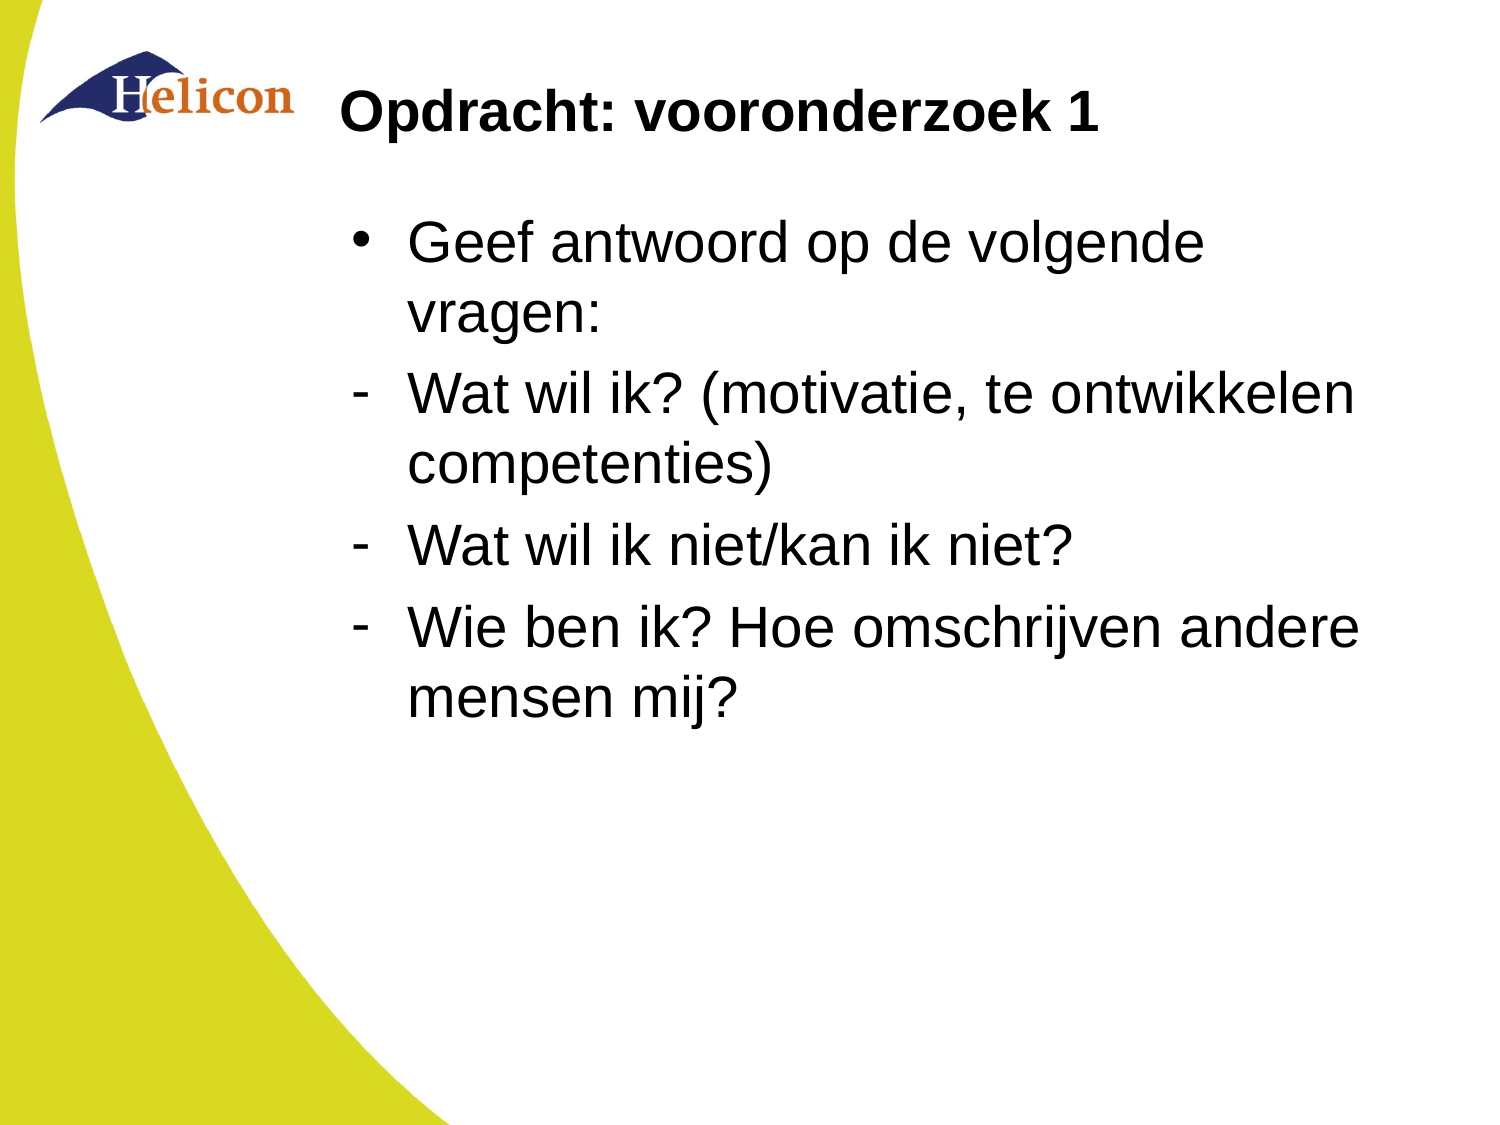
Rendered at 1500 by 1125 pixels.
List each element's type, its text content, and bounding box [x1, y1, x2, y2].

title Opdracht: vooronderzoek 1 [324, 54, 1415, 161]
list Geef antwoord op de volgende vragen: Wat wil ik? (motivatie, te ontwikkelen competenties) Wat wil ik niet/kan ik niet? Wie ben ik? Hoe omschrijven andere mensen mij? [336, 196, 1425, 1005]
picture [0, 0, 1500, 1125]
